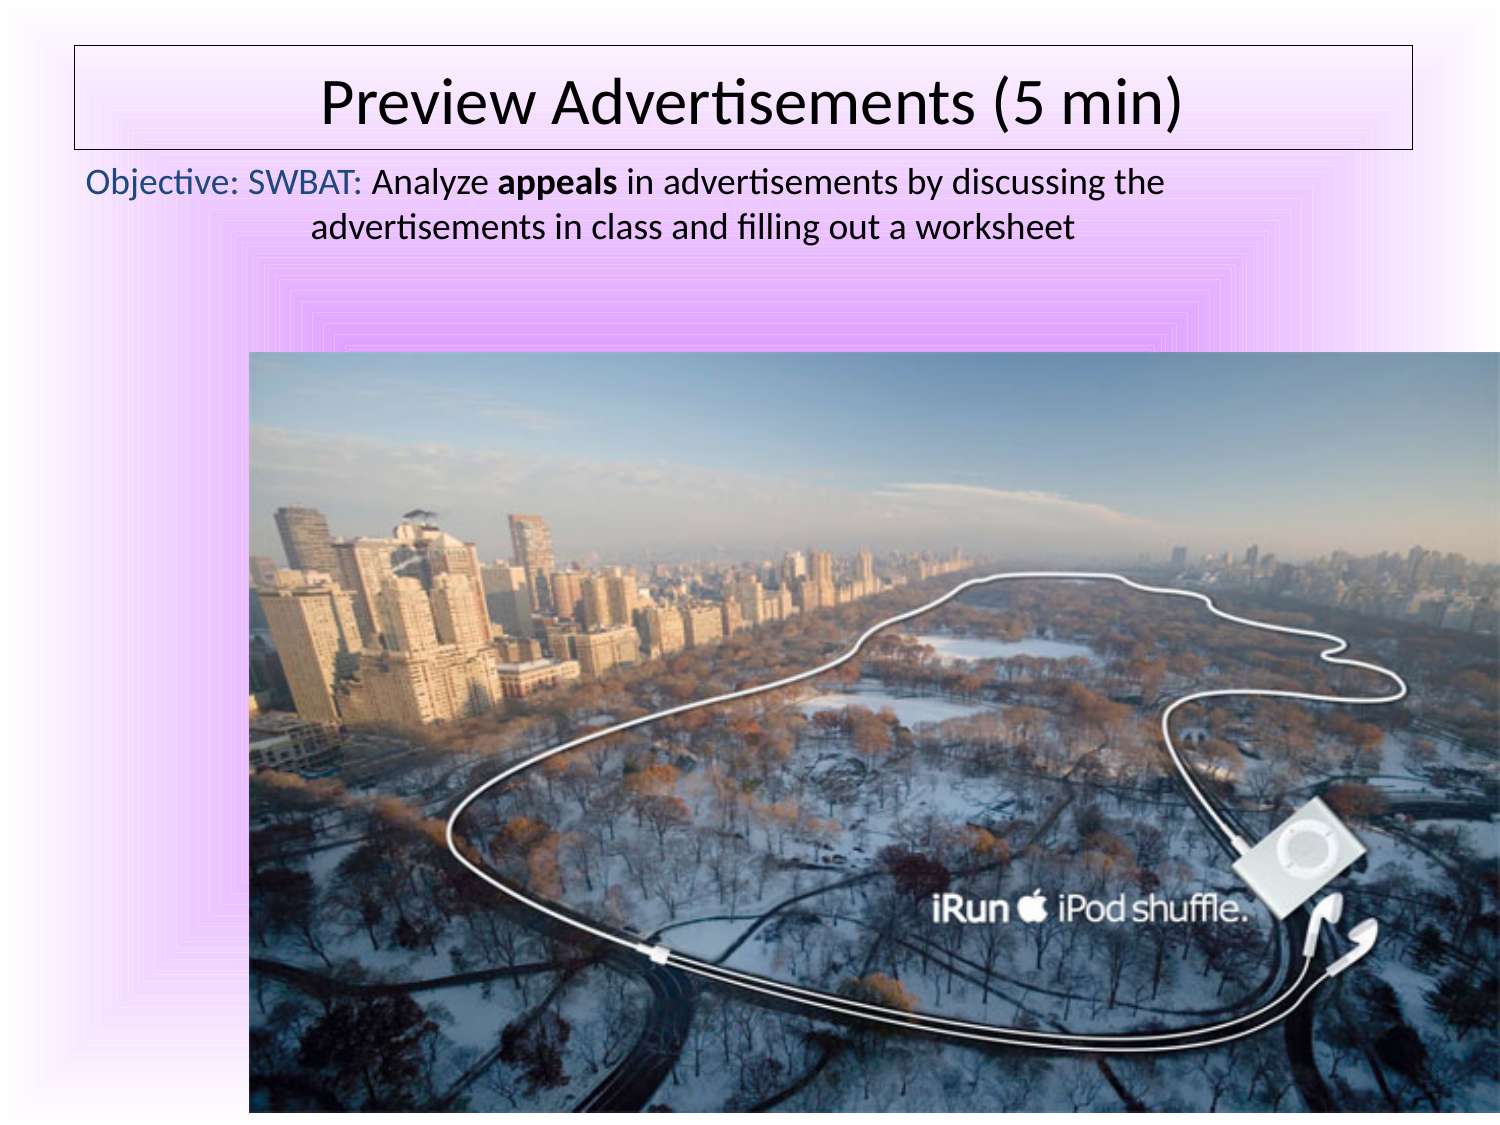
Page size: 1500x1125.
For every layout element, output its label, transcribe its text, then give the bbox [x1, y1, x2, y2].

picture [249, 351, 1500, 1113]
text_box Objective: SWBAT: Analyze appeals in advertisements by discussing the advertisements in class and filling out a worksheet [70, 149, 1413, 255]
text_box Preview Advertisements (5 min) [74, 45, 1413, 149]
